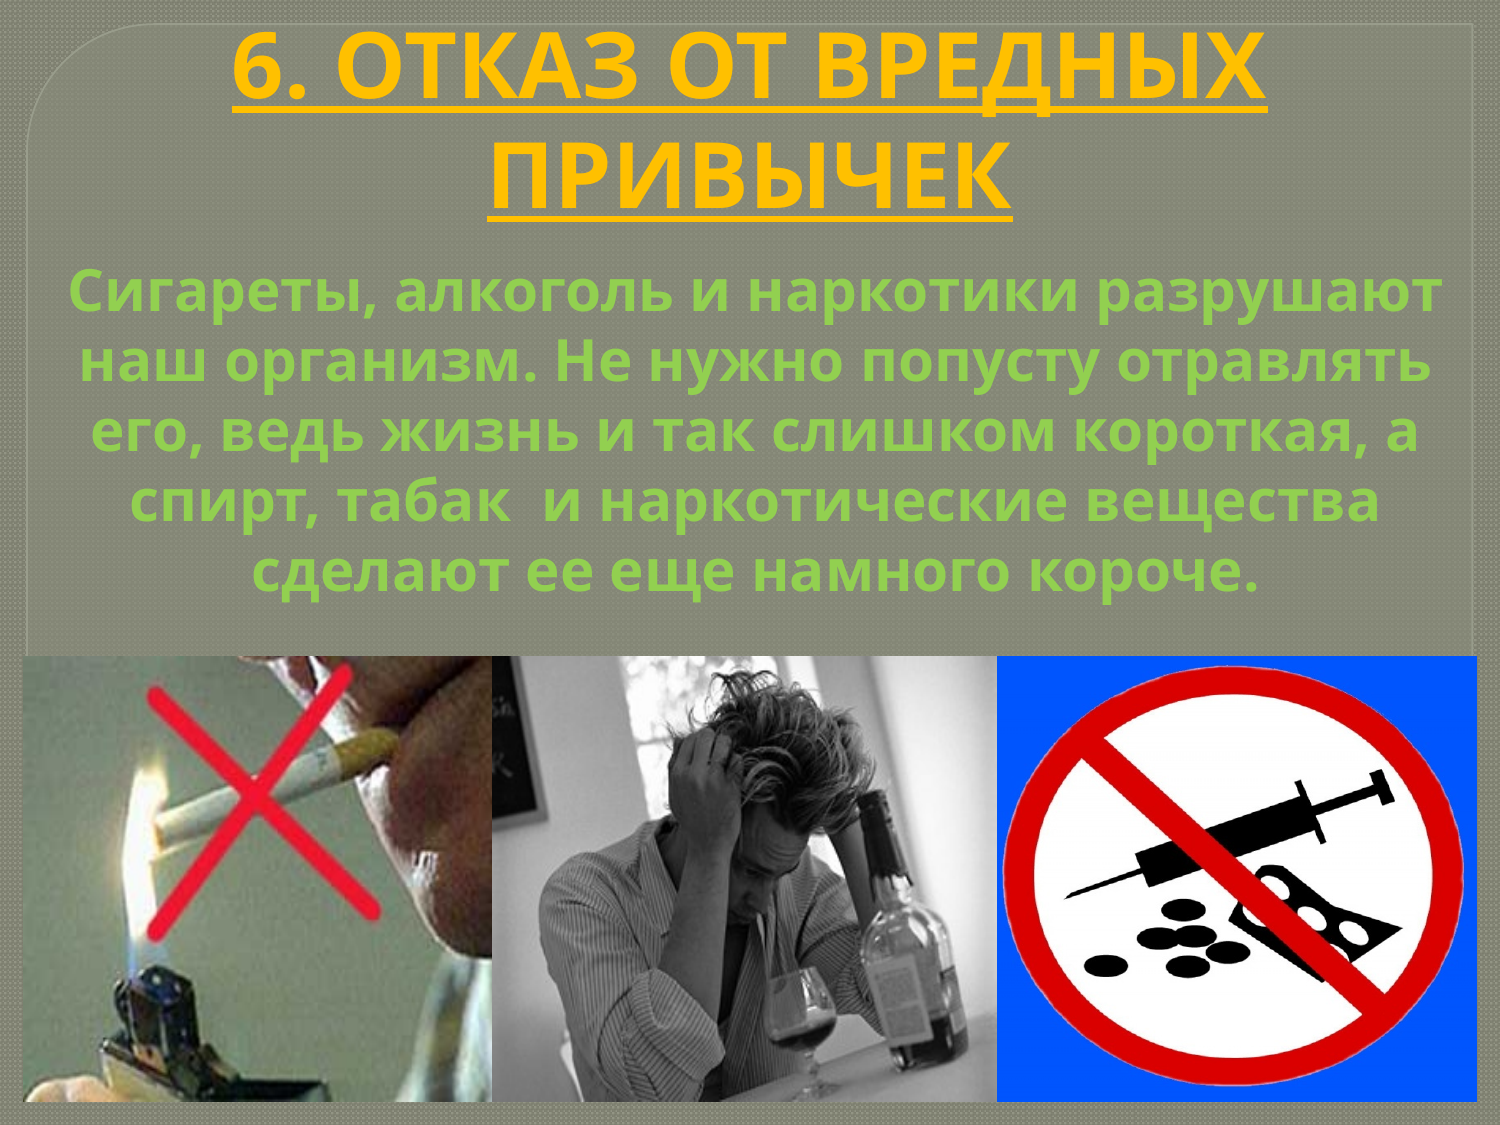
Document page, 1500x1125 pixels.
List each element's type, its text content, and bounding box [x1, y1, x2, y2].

picture [23, 656, 1477, 1102]
text_box 6. ОТКАЗ ОТ ВРЕДНЫХ ПРИВЫЧЕК [35, 0, 1465, 235]
text_box Сигареты, алкоголь и наркотики разрушают наш организм. Не нужно попусту отравлять его, ведь жизнь и так слишком короткая, а спирт, табак и наркотические вещества сделают ее еще намного короче. [35, 246, 1477, 611]
